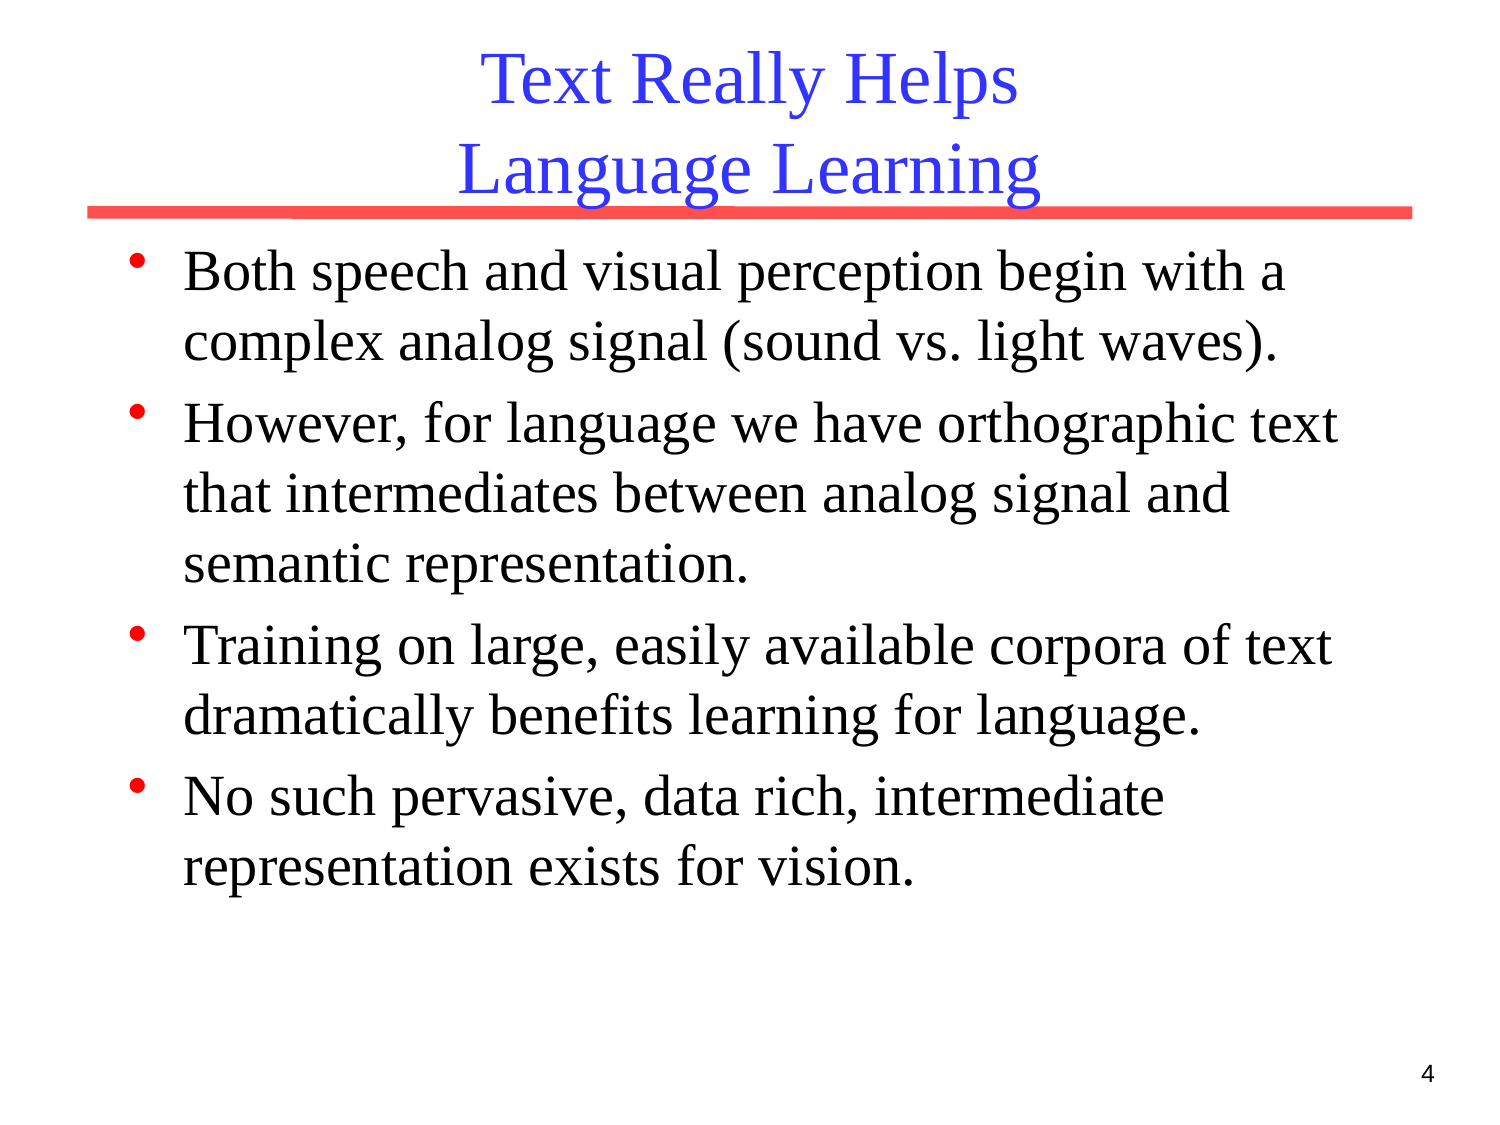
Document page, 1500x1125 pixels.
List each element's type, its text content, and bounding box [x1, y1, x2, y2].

title Text Really Helps Language Learning [112, 37, 1388, 200]
slide_number 4 [1137, 1049, 1451, 1125]
list Both speech and visual perception begin with a complex analog signal (sound vs. light waves). However, for language we have orthographic text that intermediates between analog signal and semantic representation. Training on large, easily available corpora of text dramatically benefits learning for language. No such pervasive, data rich, intermediate representation exists for vision. [112, 224, 1388, 994]
